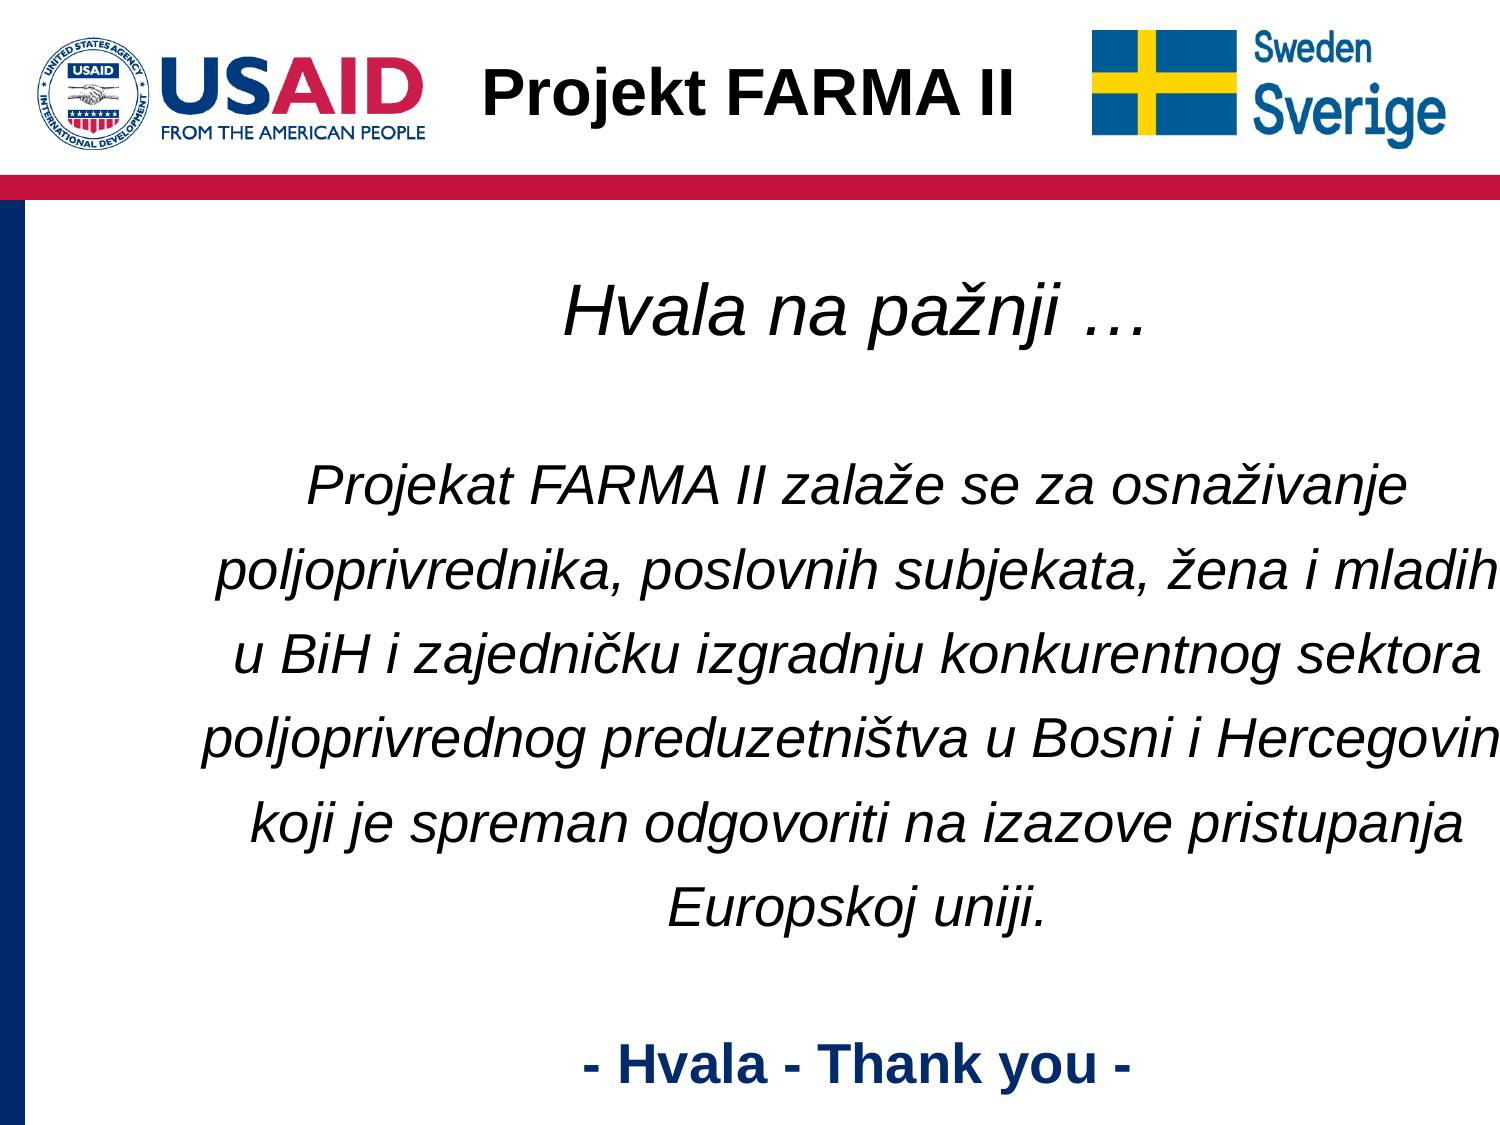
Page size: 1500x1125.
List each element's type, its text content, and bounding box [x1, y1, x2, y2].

text_box Projekt FARMA II [466, 41, 1069, 136]
picture [37, 37, 435, 150]
list Hvala na pažnji … Projekat FARMA II zalaže se za osnaživanje poljoprivrednika, poslovnih subjekata, žena i mladih u BiH i zajedničku izgradnju konkurentnog sektora poljoprivrednog preduzetništva u Bosni i Hercegovini koji je spreman odgovoriti na izazove pristupanja Europskoj uniji. - Hvala - Thank you - [183, 255, 1500, 929]
picture [1092, 30, 1446, 150]
